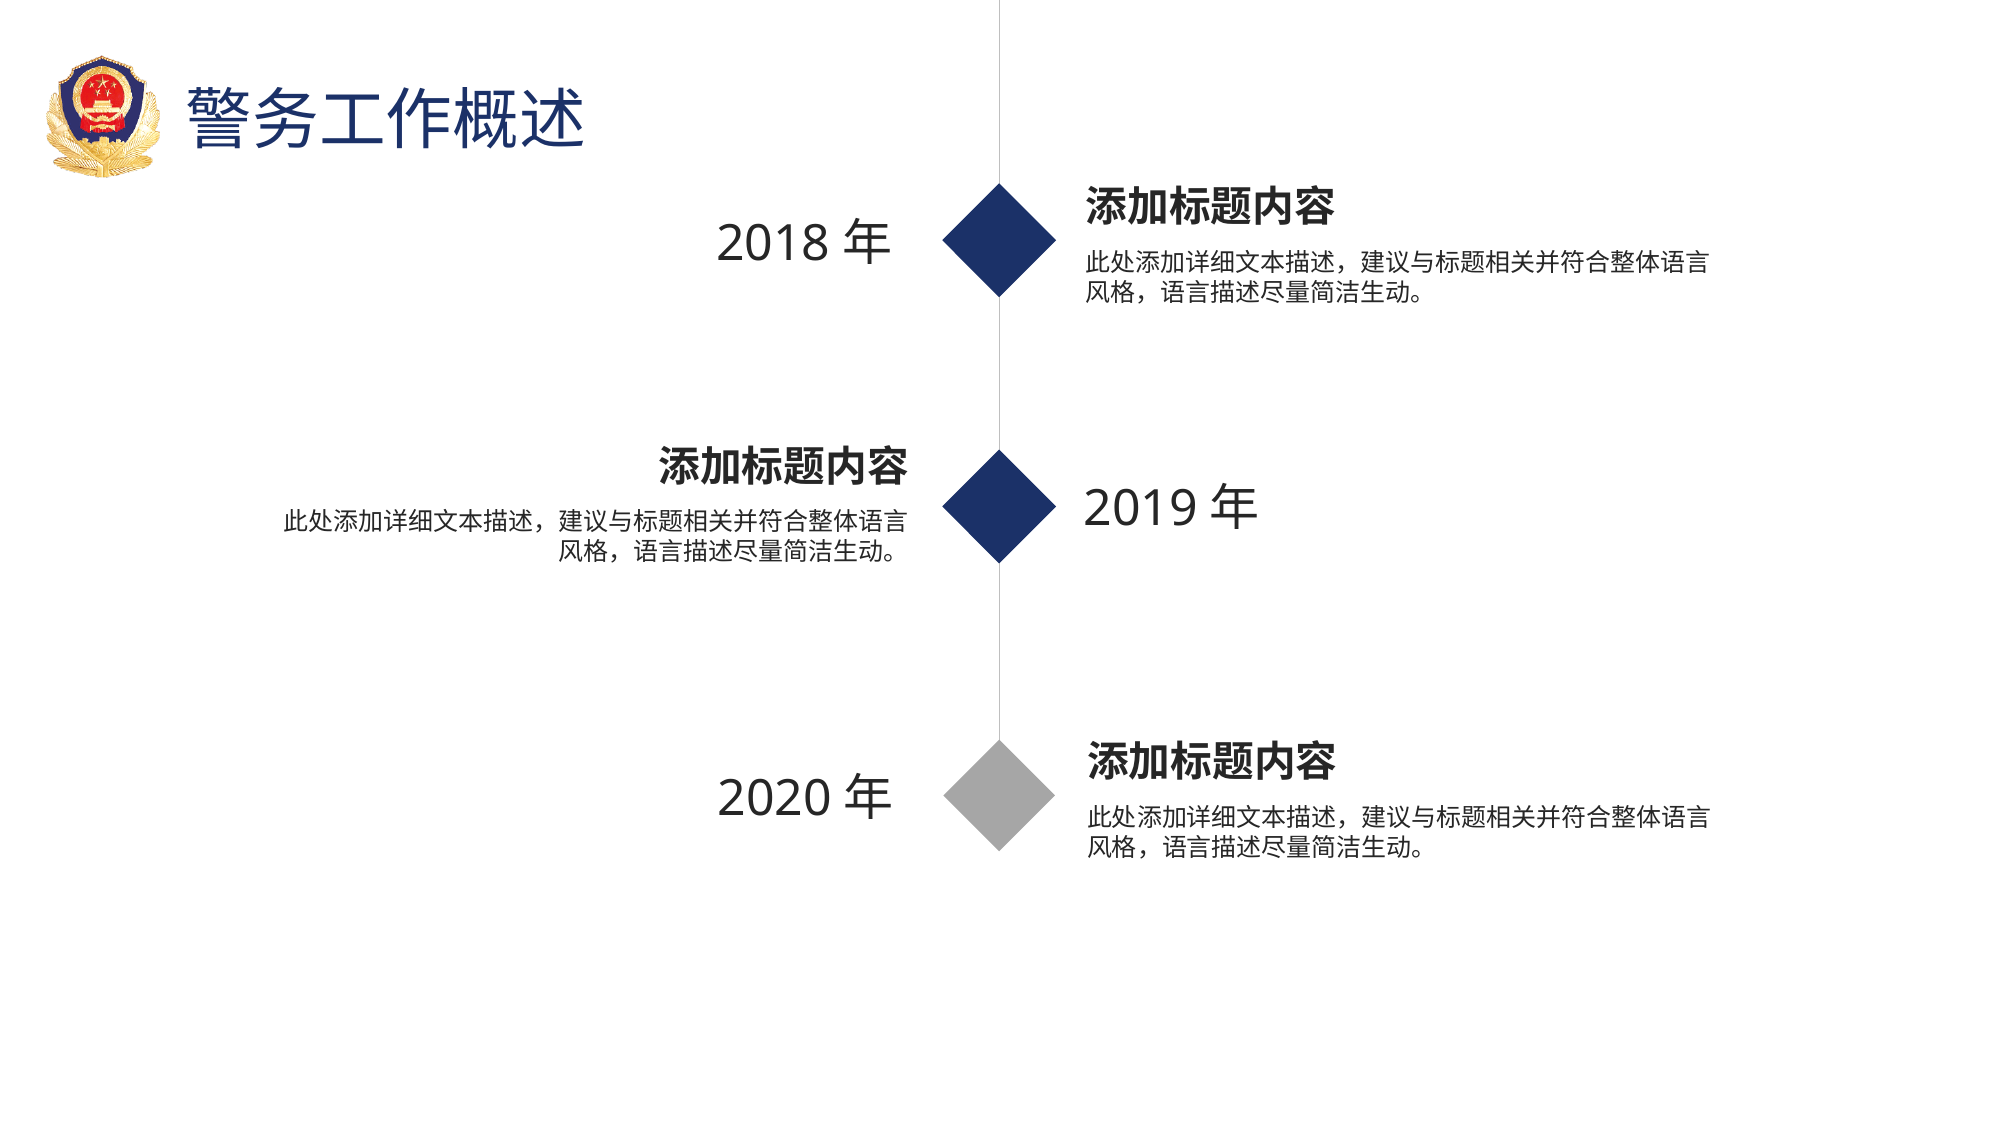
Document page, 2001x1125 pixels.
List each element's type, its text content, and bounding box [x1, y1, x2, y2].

text_box [978, 738, 1057, 853]
text_box [941, 449, 1057, 564]
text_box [1072, 727, 1741, 870]
text_box 2020年 [633, 758, 978, 834]
text_box 2018年 [632, 203, 977, 278]
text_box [1070, 172, 1739, 315]
text_box 2019年 [1018, 467, 1344, 543]
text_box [255, 432, 924, 575]
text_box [32, 42, 825, 186]
text_box [977, 183, 1057, 298]
